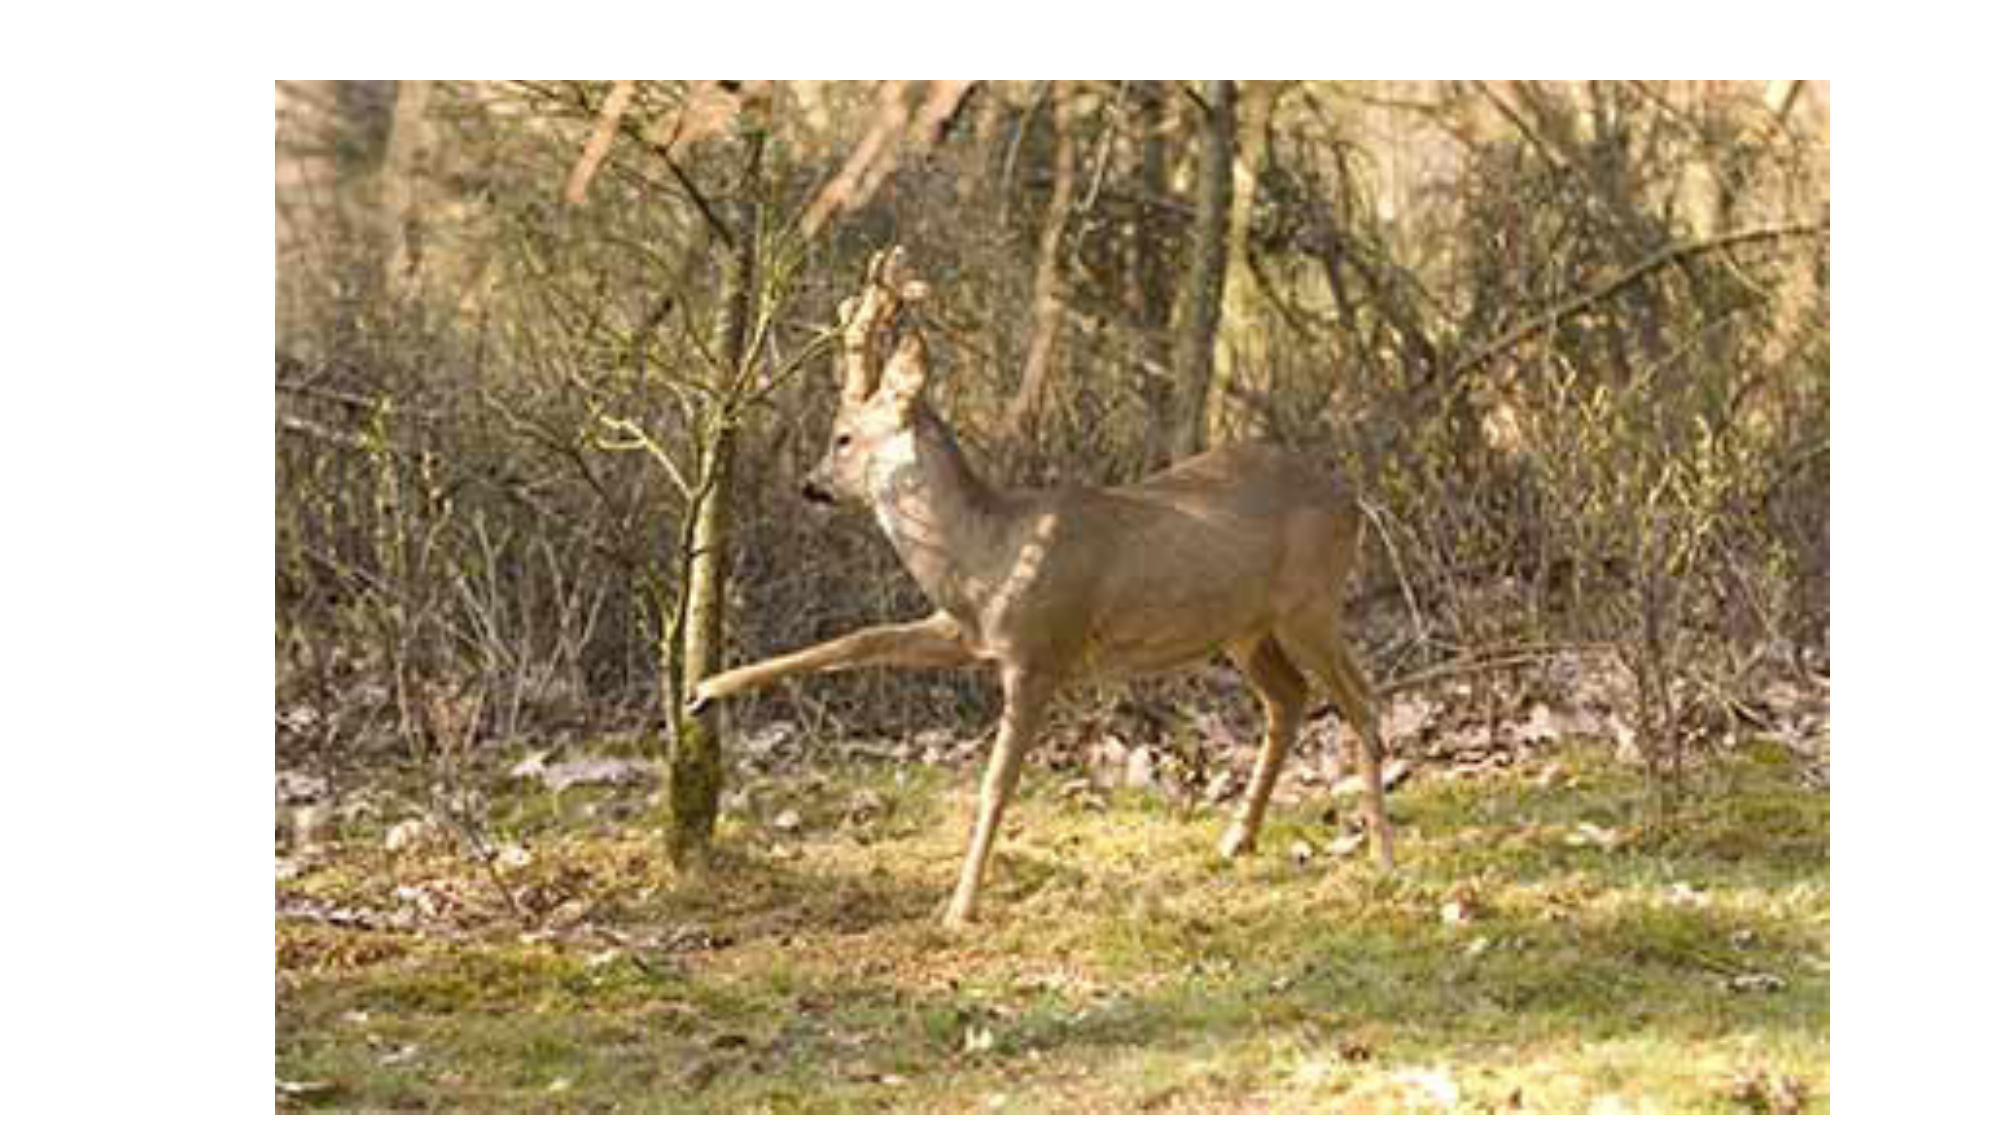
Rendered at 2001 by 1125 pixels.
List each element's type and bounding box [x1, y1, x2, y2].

picture [275, 80, 1830, 1115]
